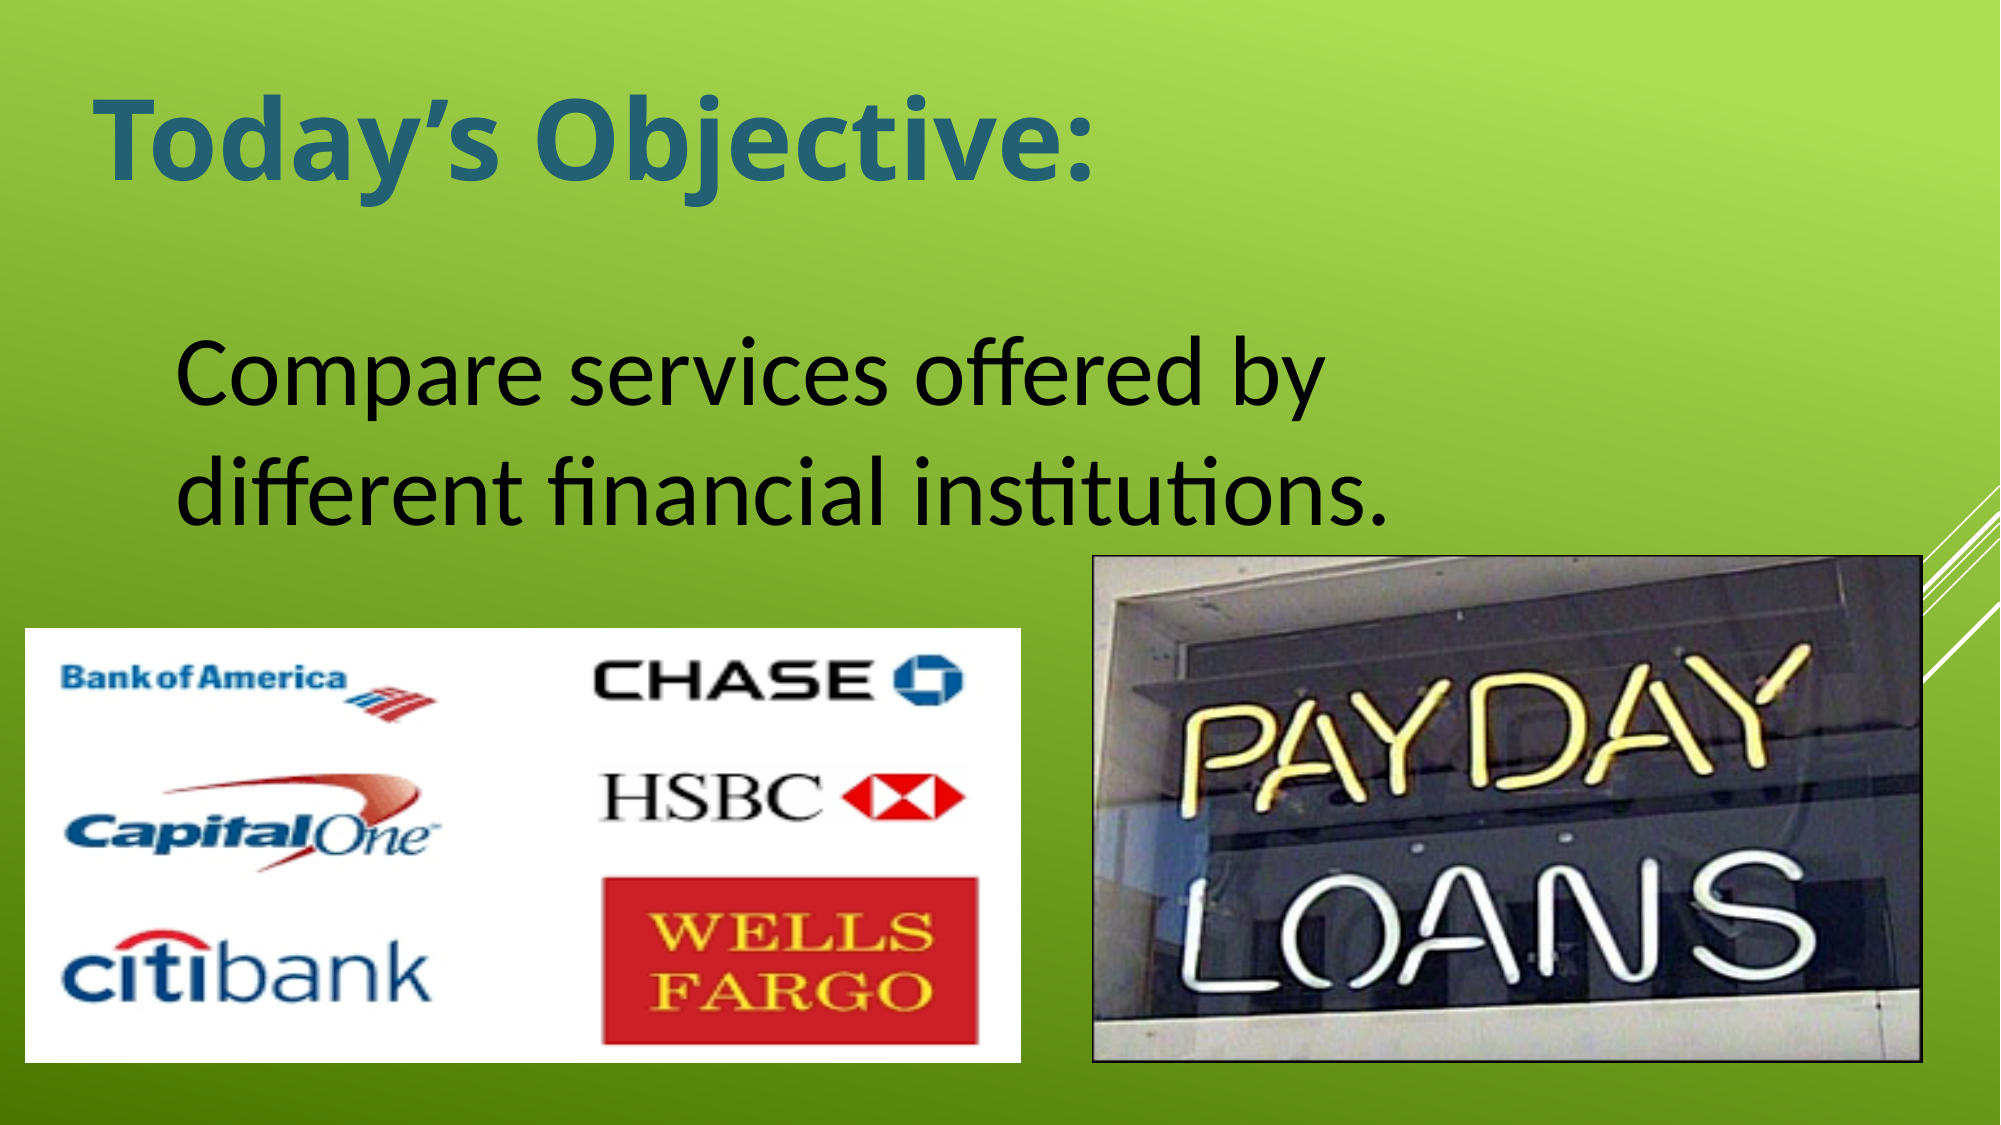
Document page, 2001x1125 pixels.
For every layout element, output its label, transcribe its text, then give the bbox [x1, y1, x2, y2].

text_box Today’s Objective: [76, 60, 1113, 211]
text_box Compare services offered by different financial institutions. [161, 298, 1673, 553]
picture [1092, 555, 1923, 1064]
picture [25, 627, 1021, 1064]
